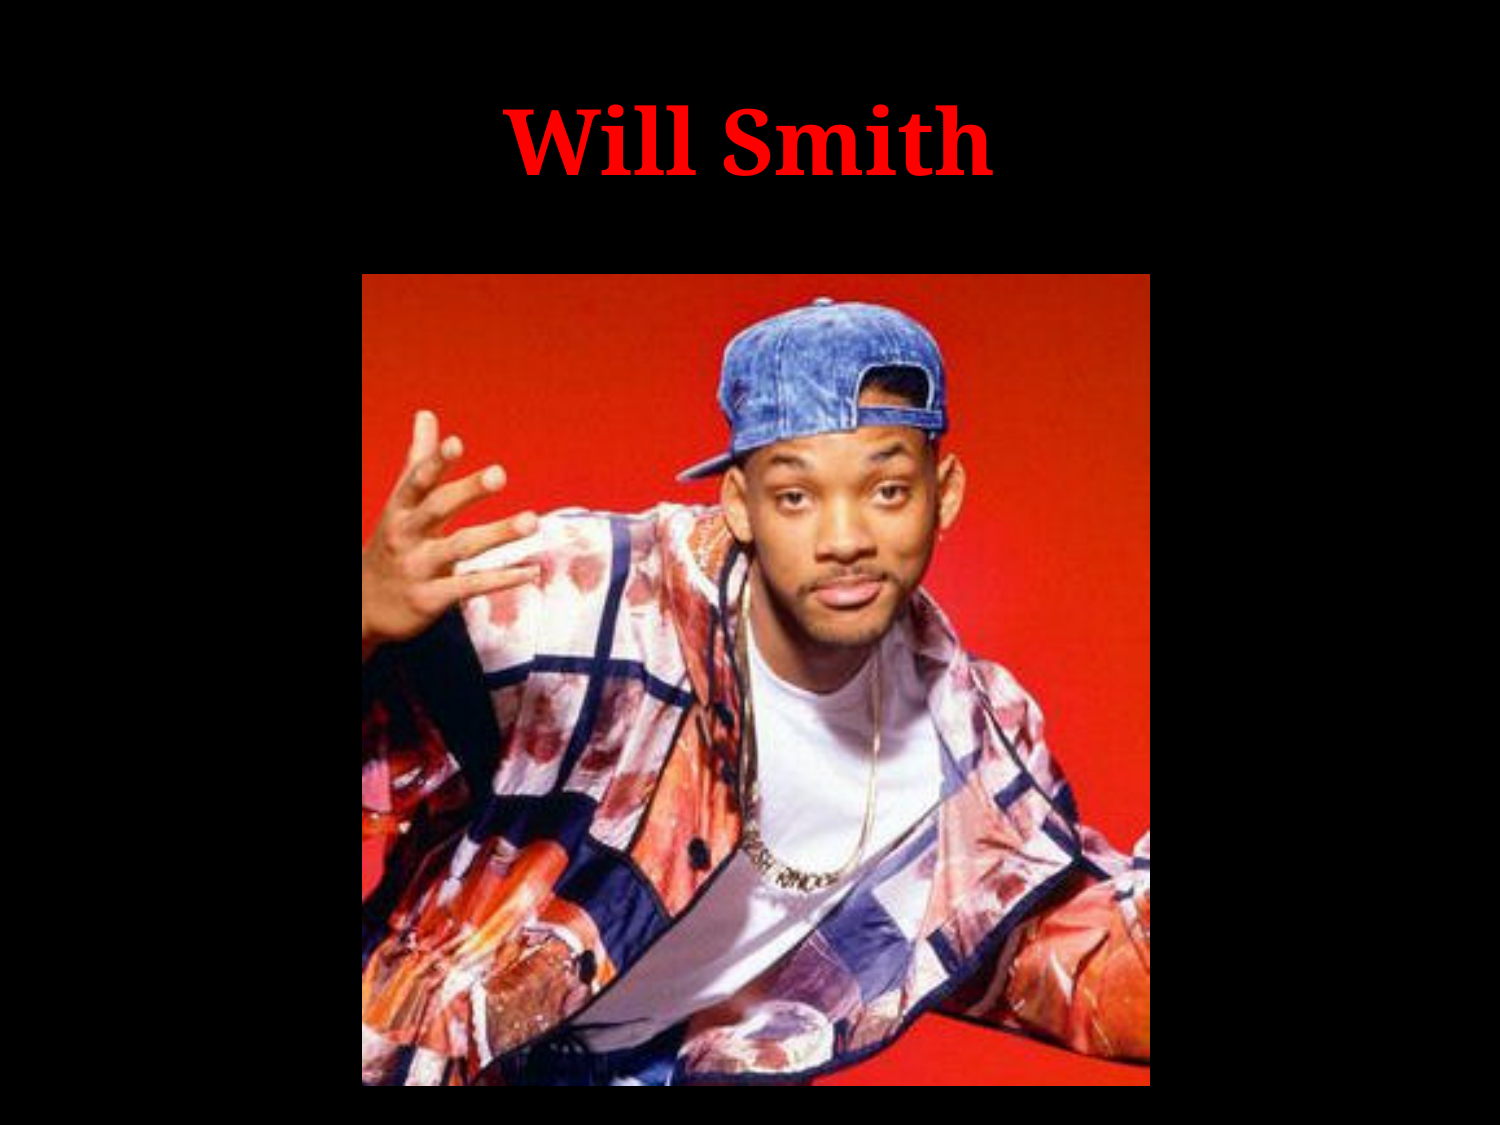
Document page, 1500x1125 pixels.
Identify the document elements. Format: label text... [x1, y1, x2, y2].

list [362, 274, 1151, 1086]
title Will Smith [75, 45, 1425, 233]
